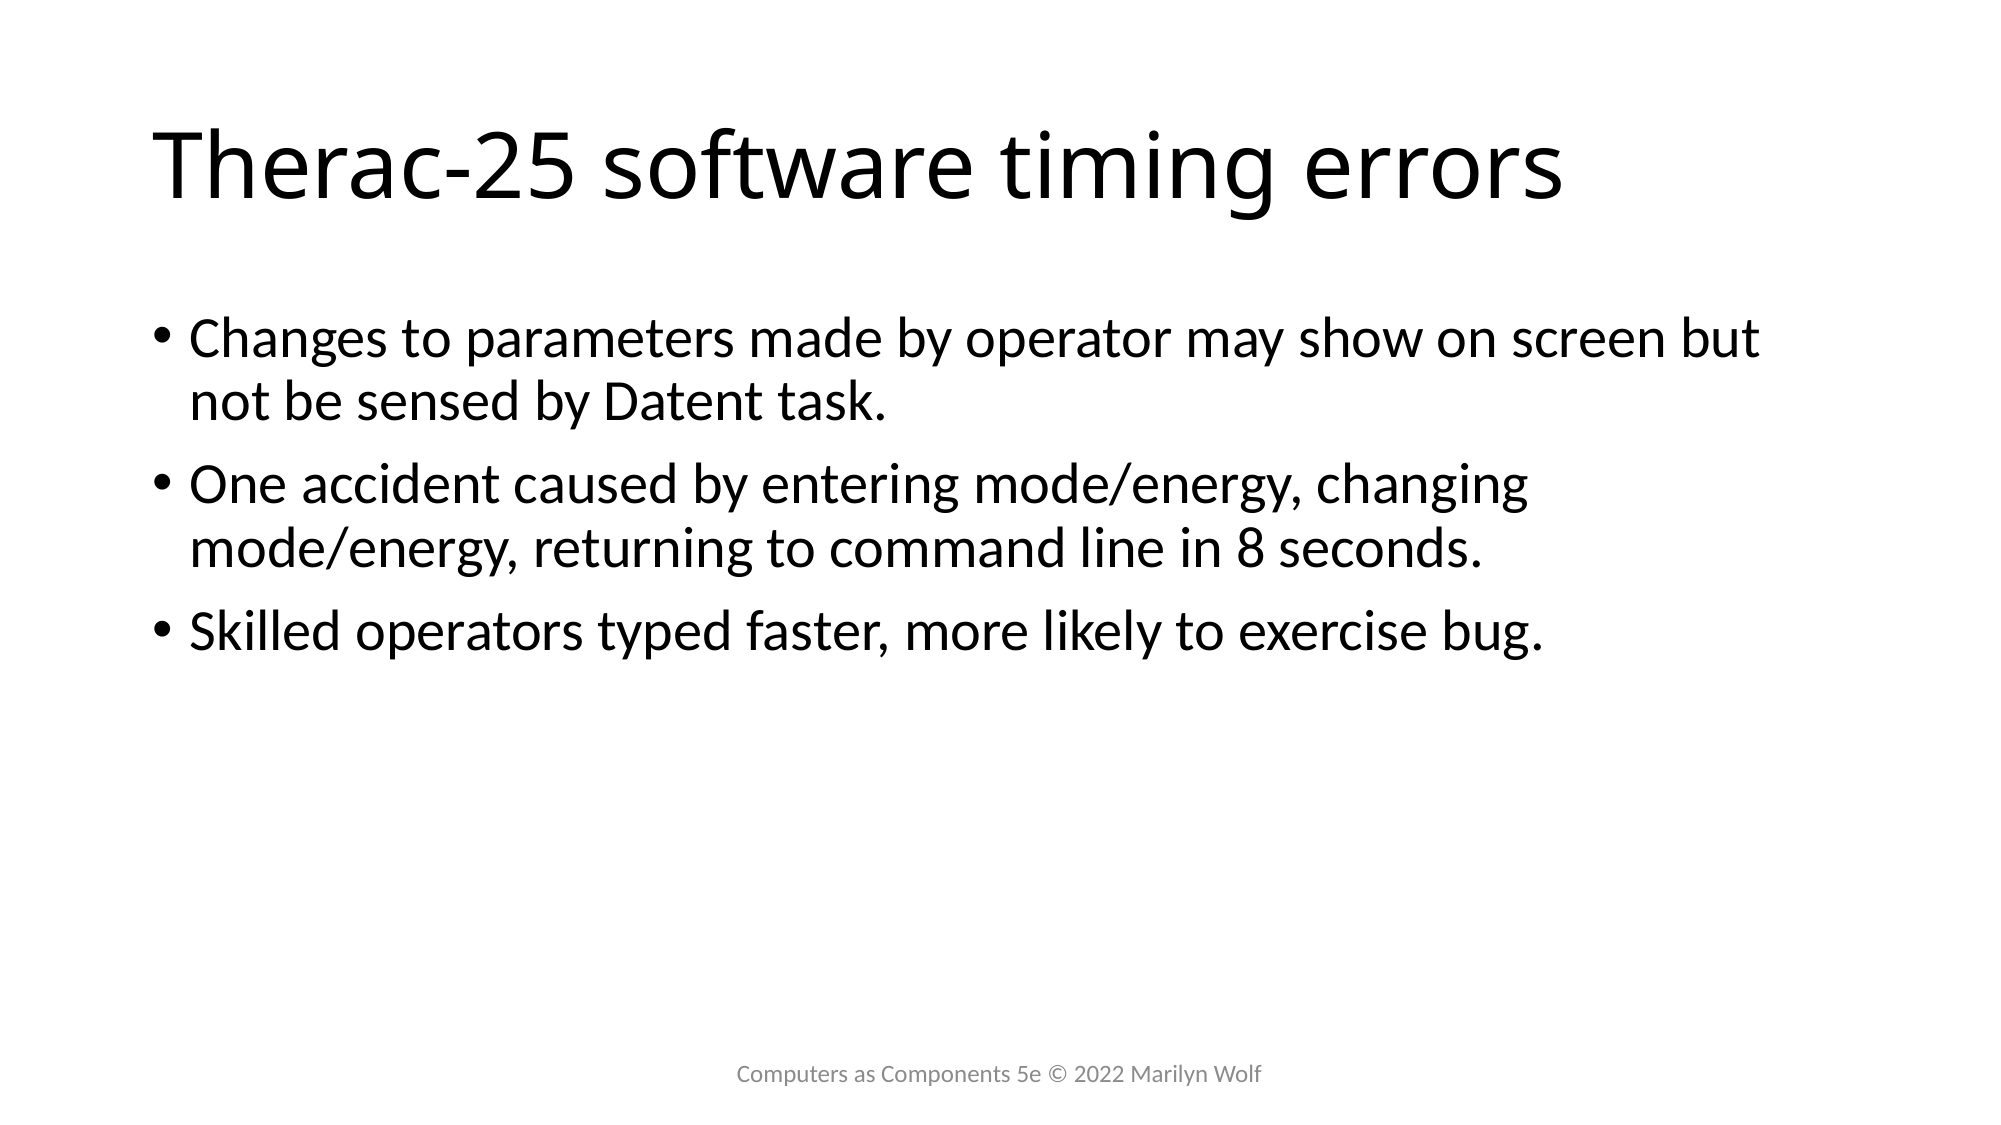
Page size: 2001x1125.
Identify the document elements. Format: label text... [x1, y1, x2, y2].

footer Computers as Components 5e © 2022 Marilyn Wolf [662, 1042, 1338, 1103]
list Changes to parameters made by operator may show on screen but not be sensed by Datent task. One accident caused by entering mode/energy, changing mode/energy, returning to command line in 8 seconds. Skilled operators typed faster, more likely to exercise bug. [137, 299, 1863, 1014]
title Therac-25 software timing errors [137, 59, 1863, 278]
